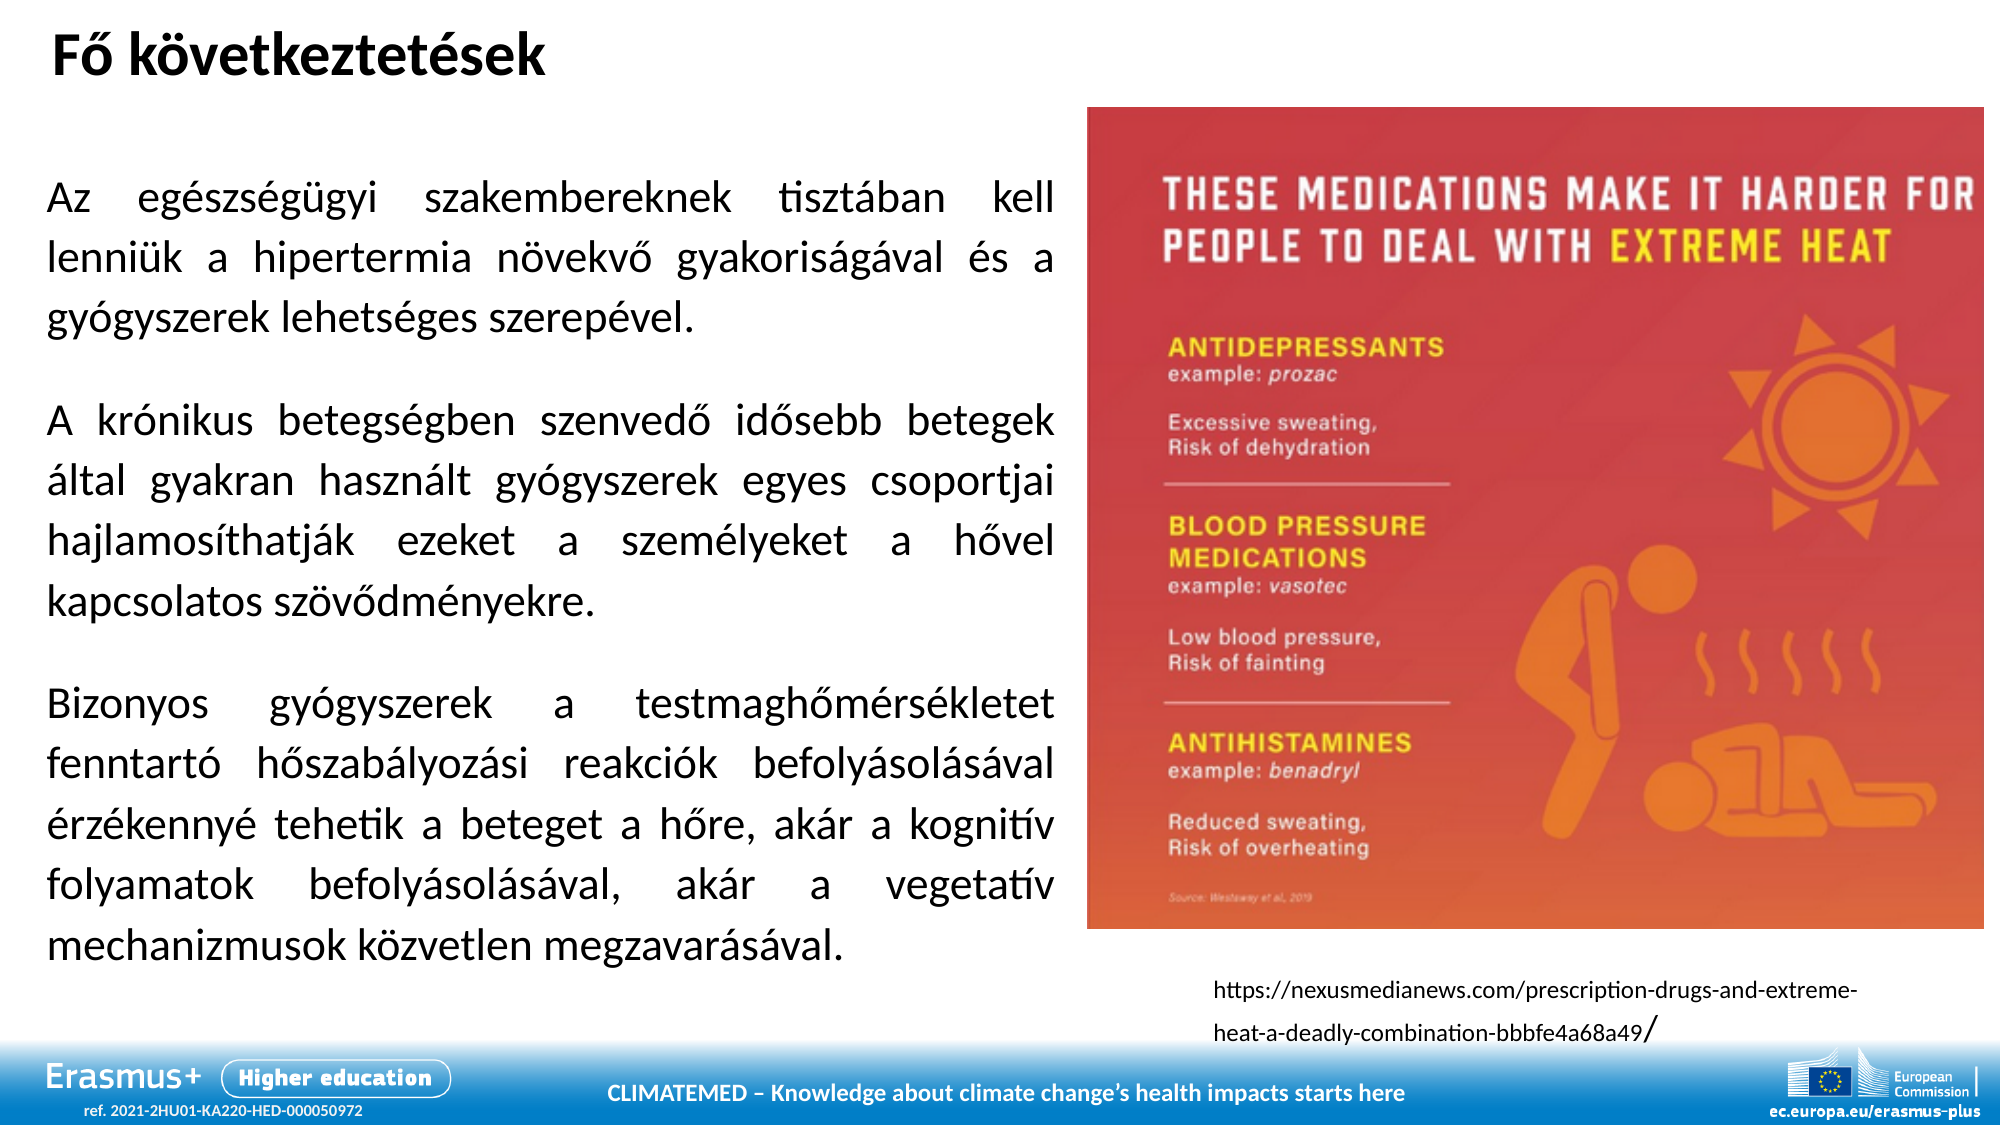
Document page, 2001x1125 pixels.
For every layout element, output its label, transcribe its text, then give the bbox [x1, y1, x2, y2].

list Az egészségügyi szakembereknek tisztában kell lenniük a hipertermia növekvő gyakoriságával és a gyógyszerek lehetséges szerepével. A krónikus betegségben szenvedő idősebb betegek által gyakran használt gyógyszerek egyes csoportjai hajlamosíthatják ezeket a személyeket a hővel kapcsolatos szövődményekre. Bizonyos gyógyszerek a testmaghőmérsékletet fenntartó hőszabályozási reakciók befolyásolásával érzékennyé tehetik a beteget a hőre, akár a kognitív folyamatok befolyásolásával, akár a vegetatív mechanizmusok közvetlen megzavarásával. [31, 153, 1071, 1035]
text_box Fő következtetések [37, 14, 1990, 105]
picture [0, 107, 2000, 1125]
text_box https://nexusmedianews.com/prescription-drugs-and-extreme-heat-a-deadly-combination-bbbfe4a68a49/ [1198, 966, 1881, 1057]
